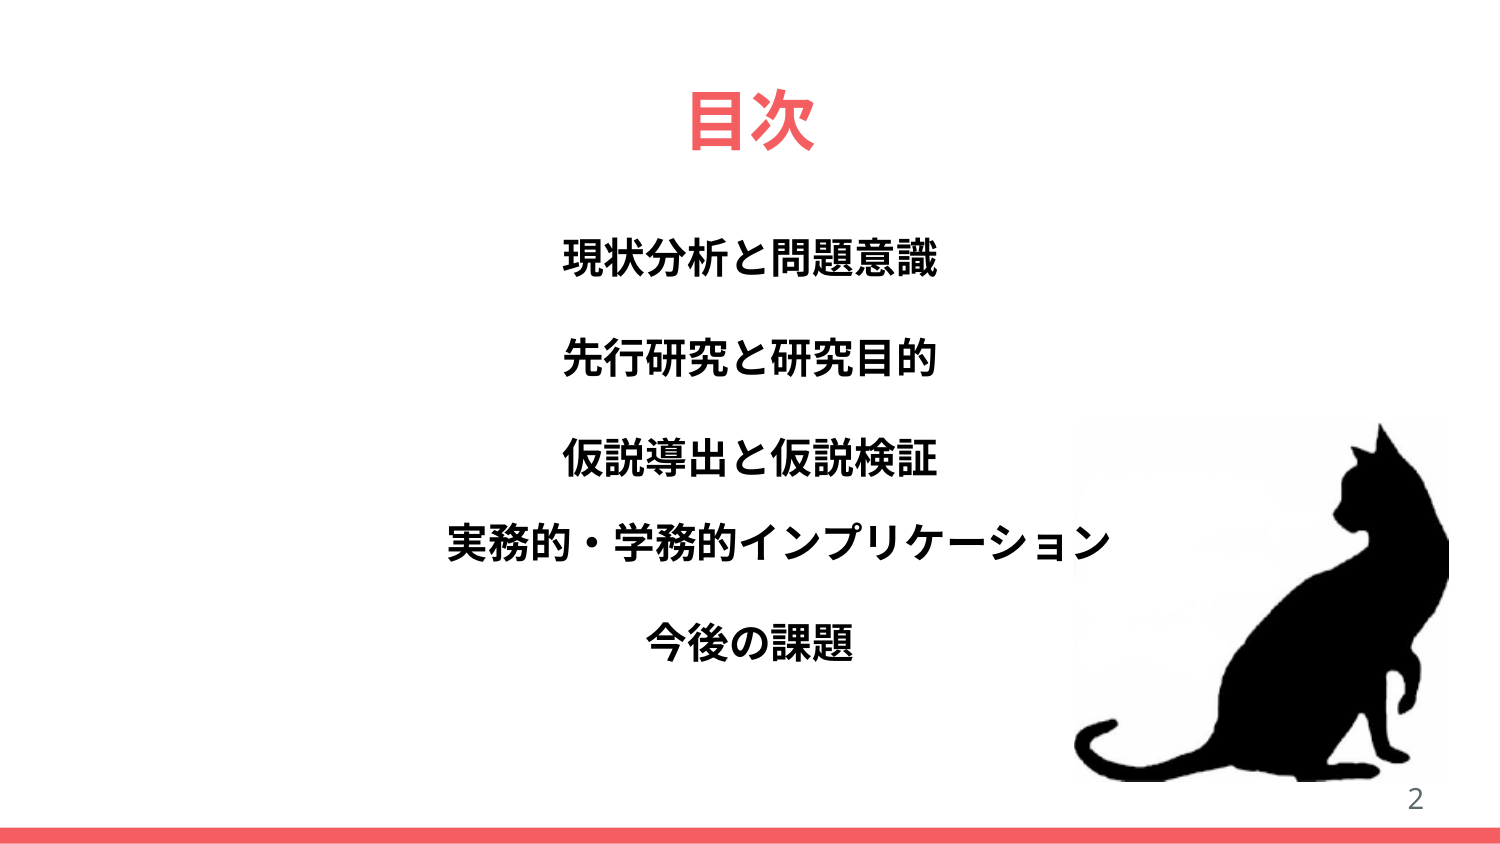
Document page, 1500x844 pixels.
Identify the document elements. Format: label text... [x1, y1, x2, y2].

title 目次 [51, 64, 1449, 166]
list 現状分析と問題意識 先行研究と研究目的 仮説導出と仮説検証 実務的・学務的インプリケーション 今後の課題 [51, 166, 1449, 772]
slide_number 2 [1392, 767, 1483, 833]
picture [1073, 422, 1450, 782]
